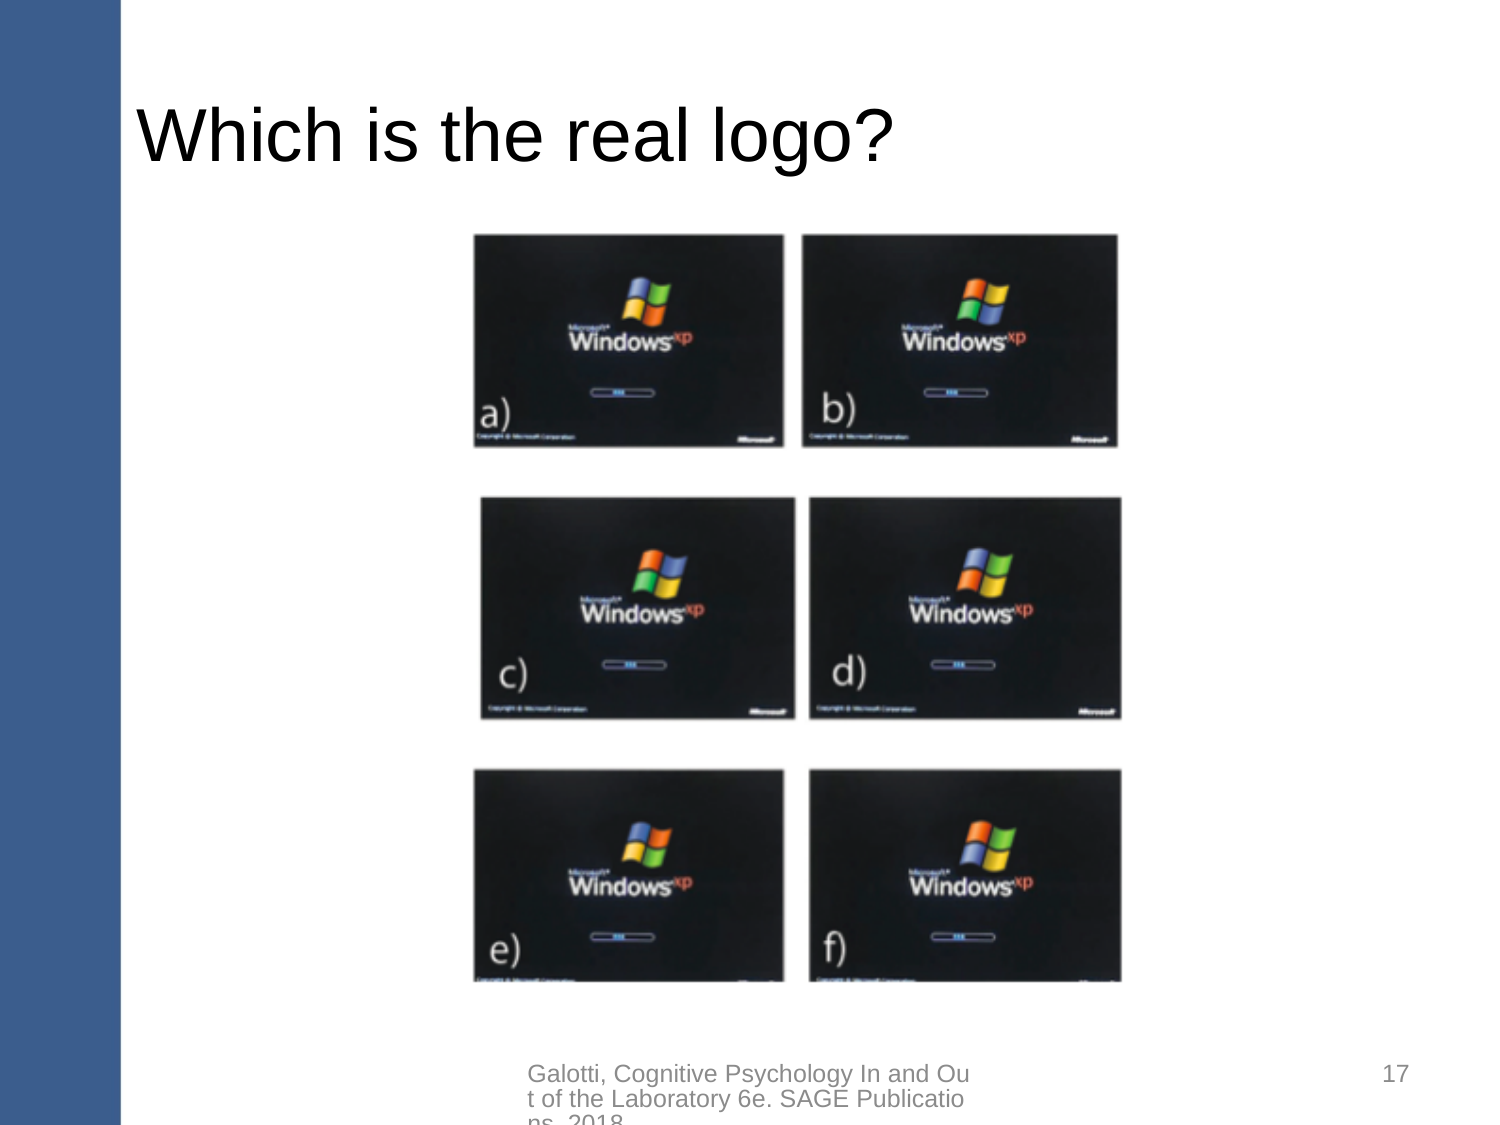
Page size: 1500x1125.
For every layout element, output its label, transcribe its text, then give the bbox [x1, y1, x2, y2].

slide_number 17 [1074, 1042, 1425, 1103]
title Which is the real logo? [121, 37, 1472, 225]
picture [0, 0, 1500, 1125]
footer Galotti, Cognitive Psychology In and Out of the Laboratory 6e. SAGE Publications, 2018. [512, 1042, 988, 1103]
